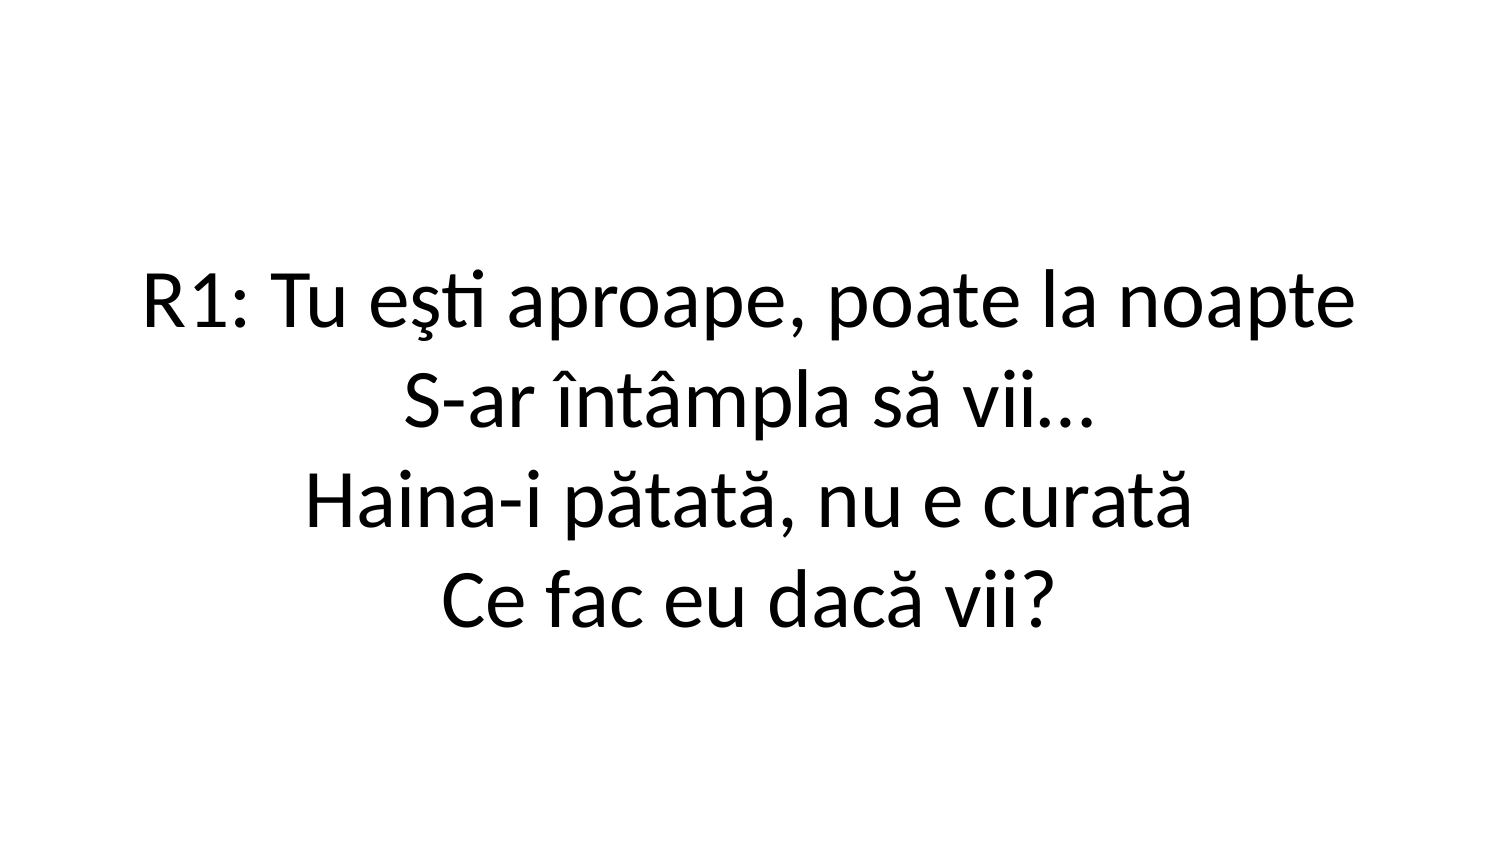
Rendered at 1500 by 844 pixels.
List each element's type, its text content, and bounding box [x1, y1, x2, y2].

text_box R1: Tu eşti aproape, poate la noapte S-ar întâmpla să vii… Haina-i pătată, nu e curată Ce fac eu dacă vii? [127, 192, 1373, 652]
